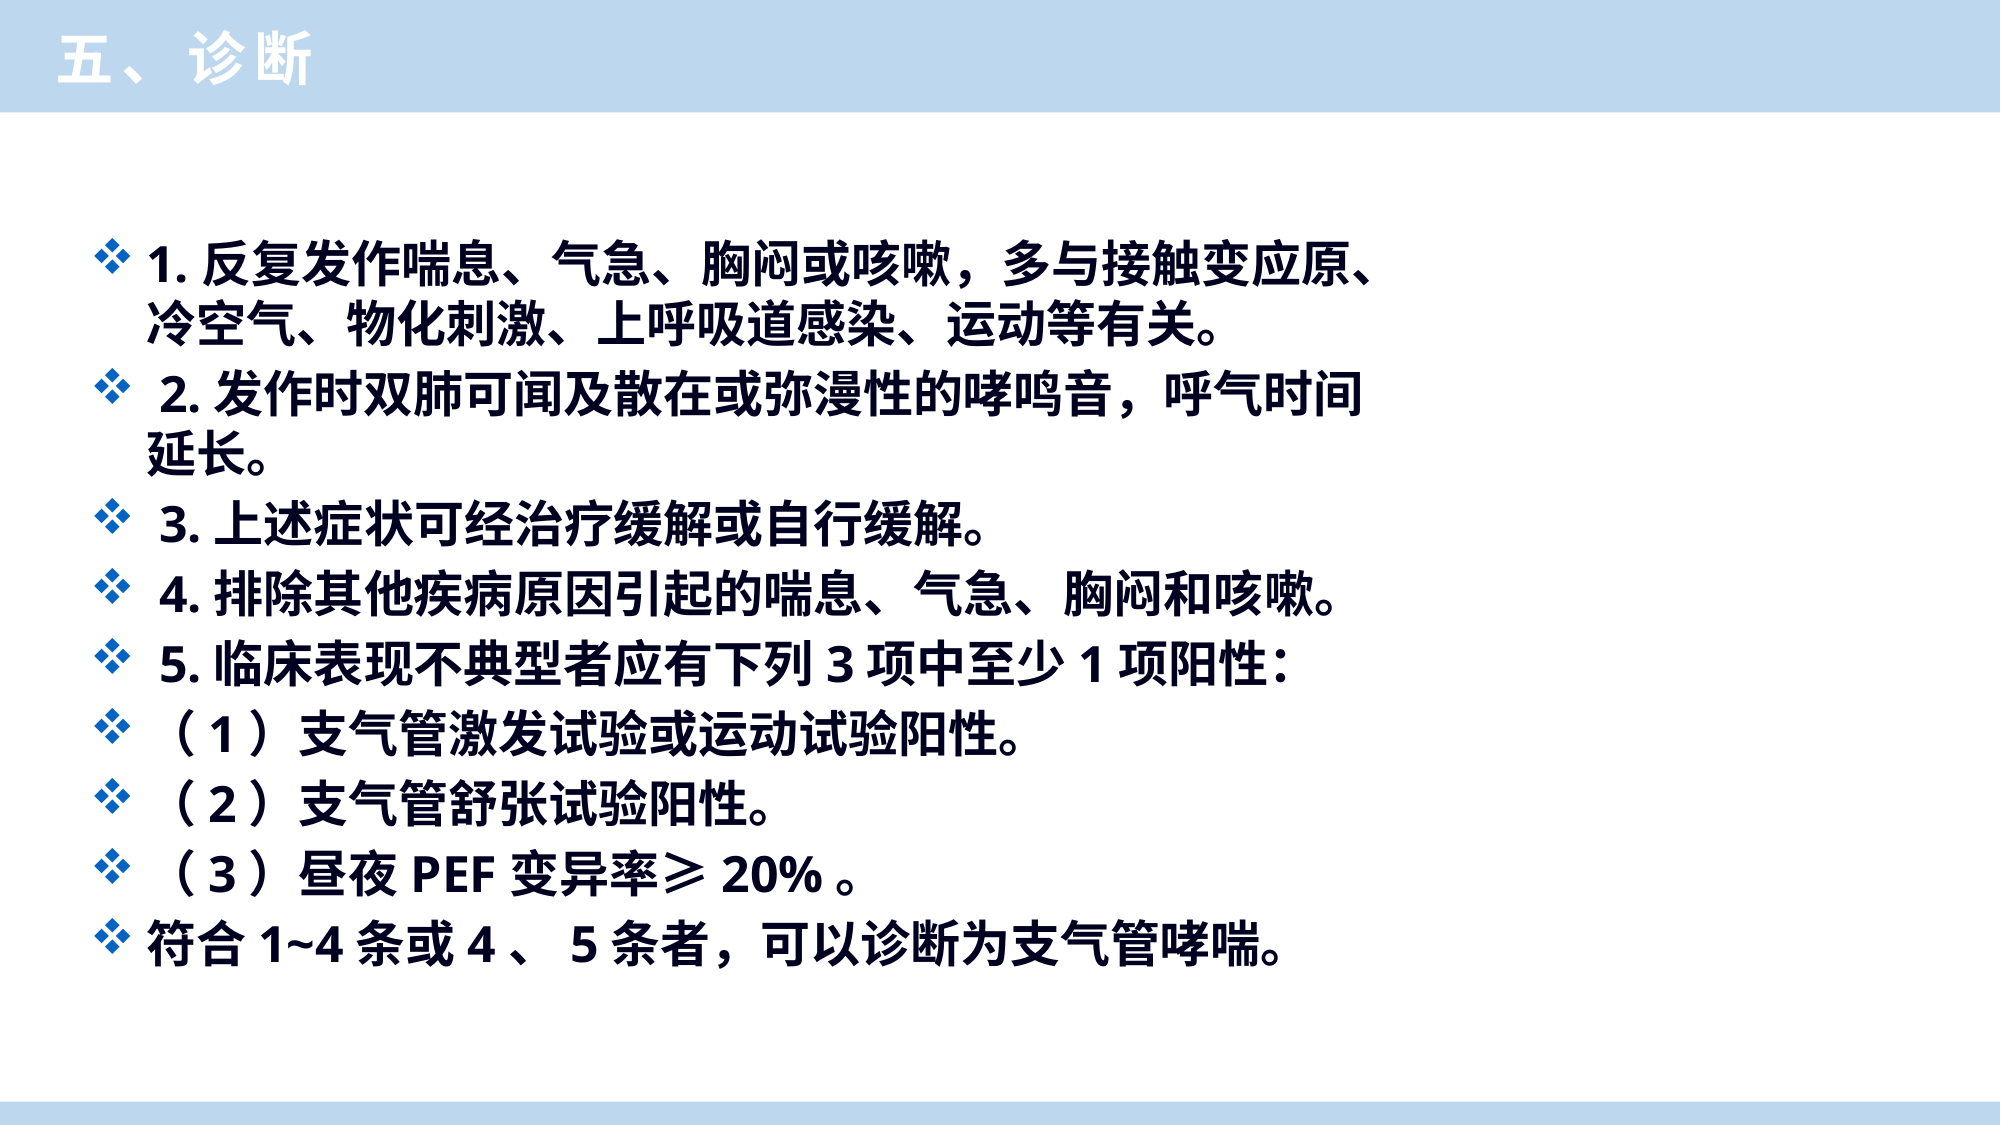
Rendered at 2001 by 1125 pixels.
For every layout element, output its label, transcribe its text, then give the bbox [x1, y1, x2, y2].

text_box 五、诊断 [43, 16, 325, 98]
text_box 1.反复发作喘息、气急、胸闷或咳嗽，多与接触变应原、冷空气、物化刺激、上呼吸道感染、运动等有关。 2.发作时双肺可闻及散在或弥漫性的哮鸣音，呼气时间延长。 3.上述症状可经治疗缓解或自行缓解。 4.排除其他疾病原因引起的喘息、气急、胸闷和咳嗽。 5.临床表现不典型者应有下列3项中至少1项阳性： （1）支气管激发试验或运动试验阳性。 （2）支气管舒张试验阳性。 （3）昼夜PEF变异率≥20%。 符合1~4条或4、5条者，可以诊断为支气管哮喘。 [74, 224, 1425, 1005]
